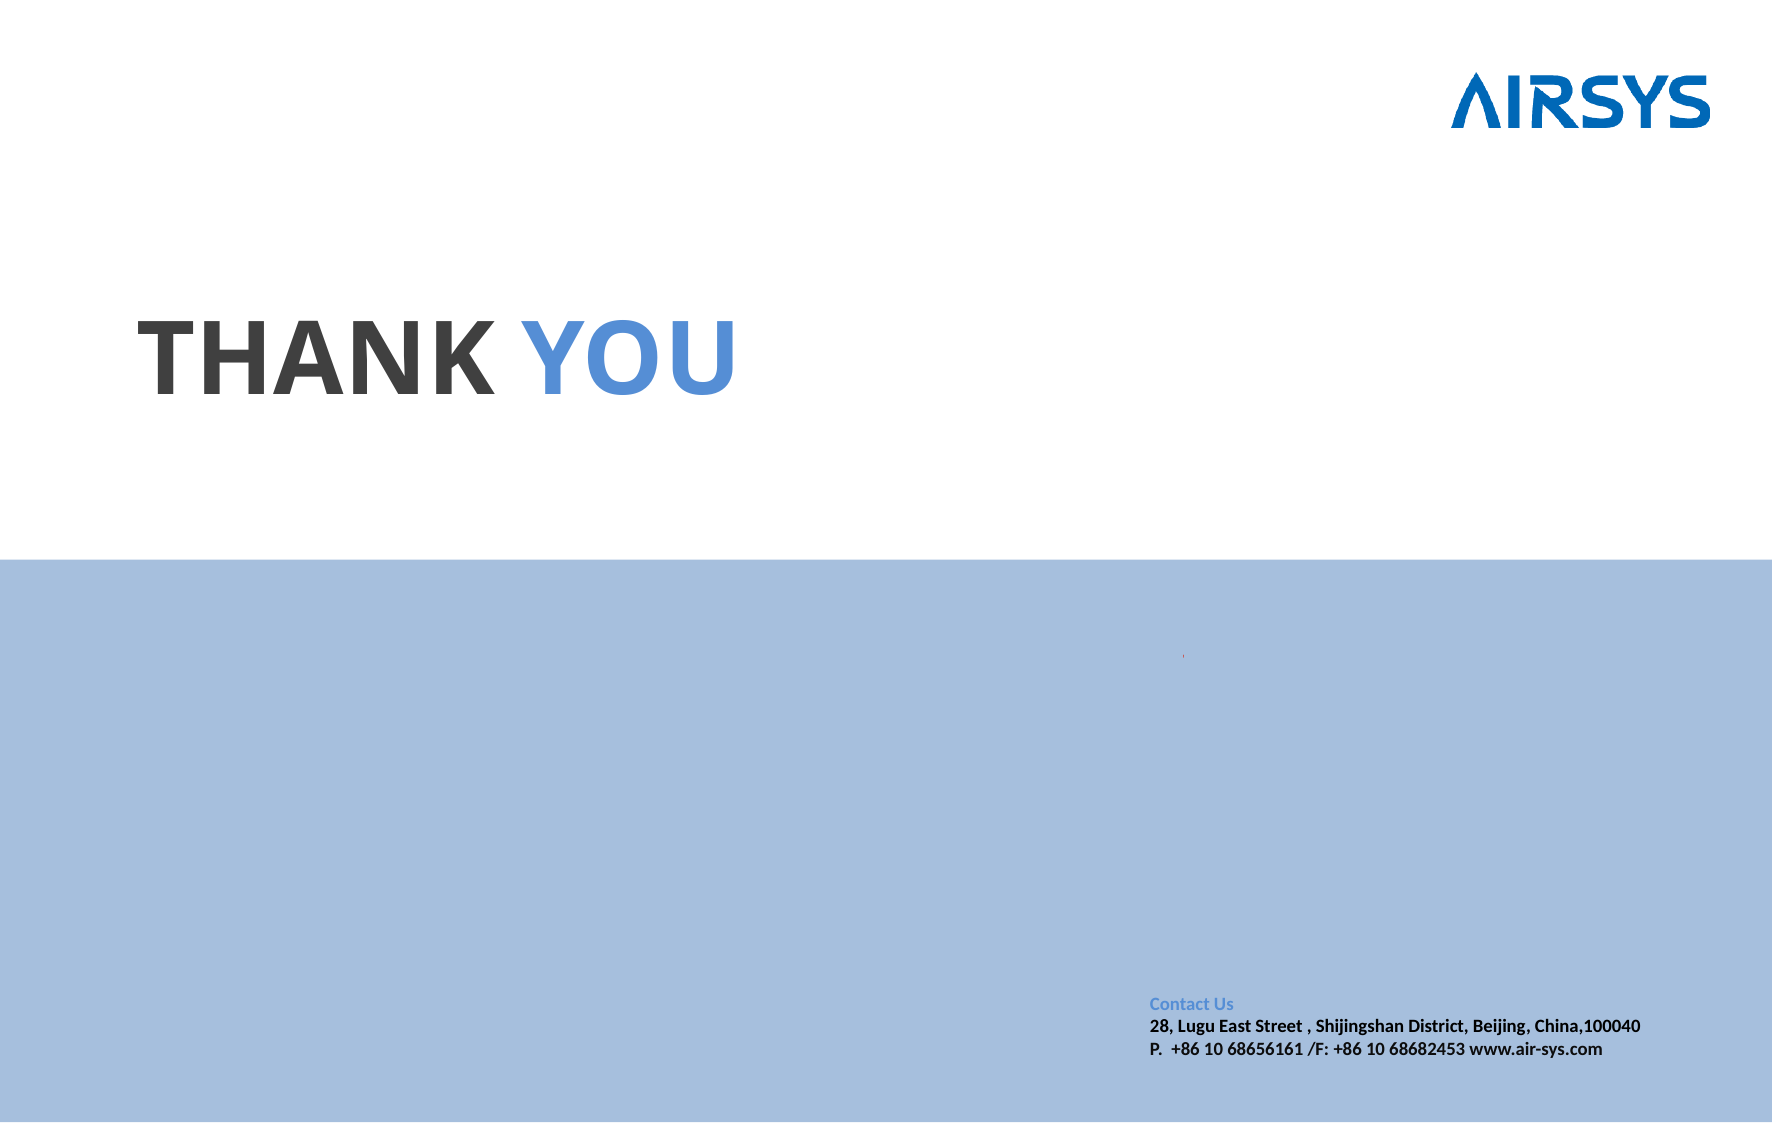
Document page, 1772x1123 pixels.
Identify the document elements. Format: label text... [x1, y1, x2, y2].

text_box Contact Us 28, Lugu East Street , Shijingshan District, Beijing, China,100040 P. +86 10 68656161 /F: +86 10 68682453 www.air-sys.com [1135, 979, 1711, 1071]
text_box THANK YOU [121, 283, 1091, 426]
picture [1451, 72, 1711, 128]
text_box [0, 558, 1772, 1123]
